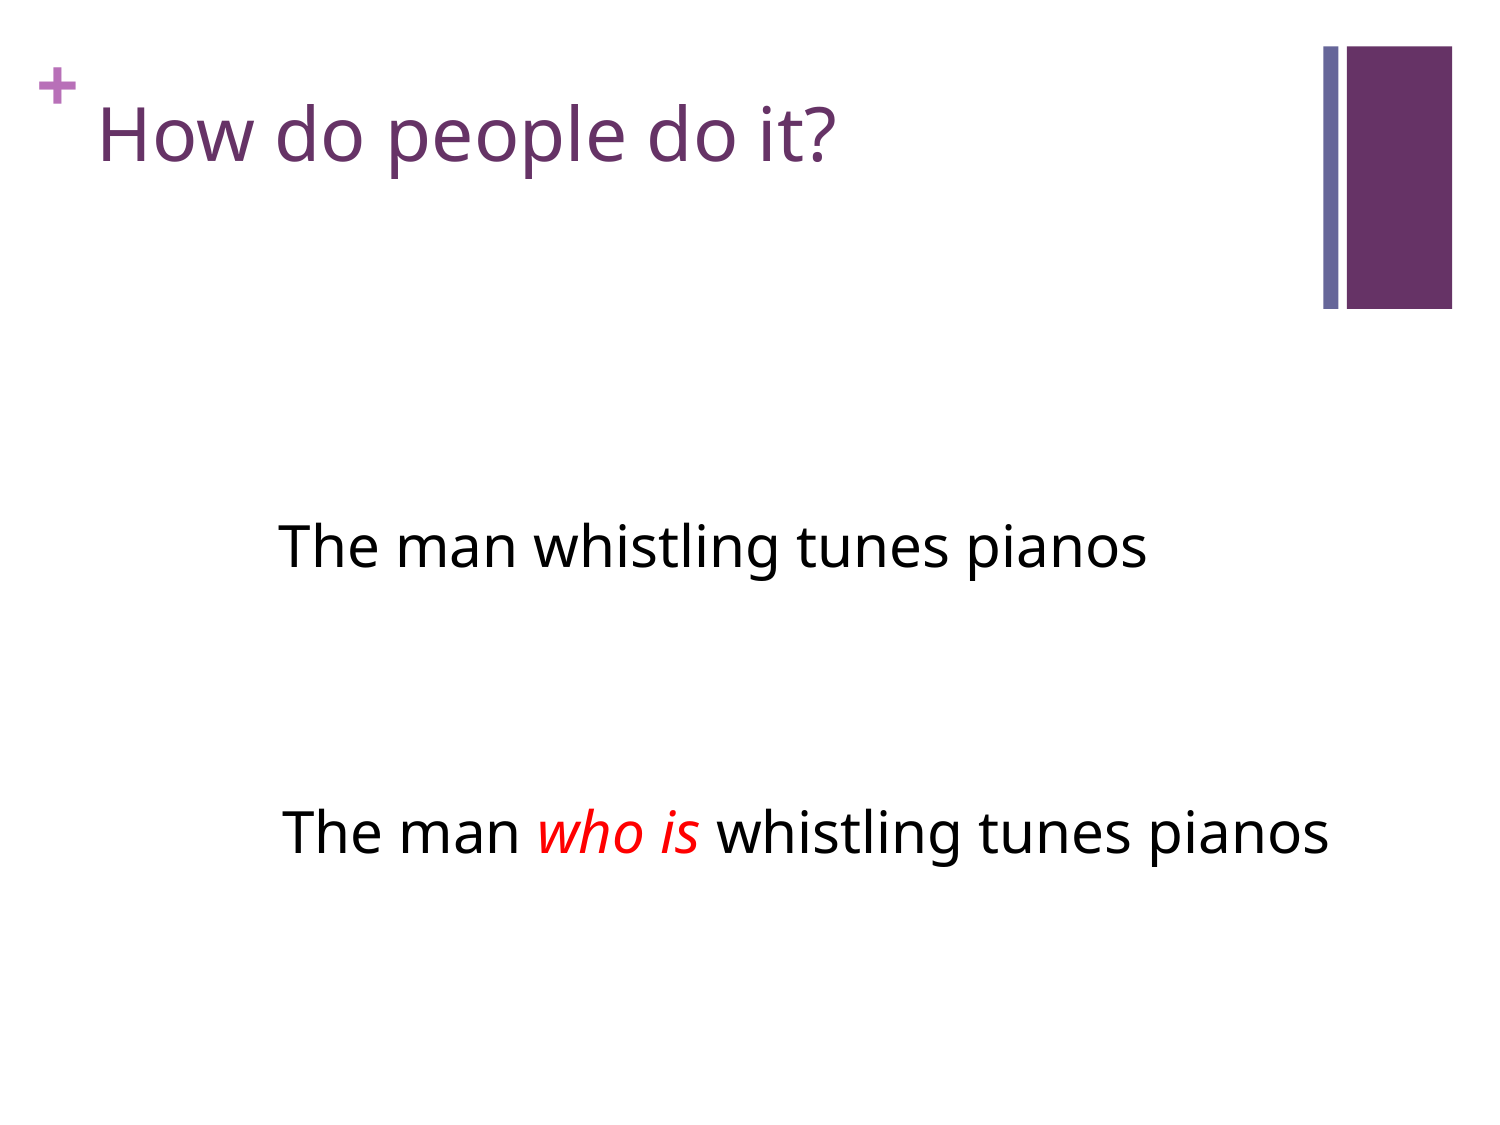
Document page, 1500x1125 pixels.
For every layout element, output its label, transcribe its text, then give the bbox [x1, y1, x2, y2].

title How do people do it? [81, 79, 1322, 263]
text_box The man whistling tunes pianos [264, 501, 1164, 587]
text_box The man who is whistling tunes pianos [267, 787, 1346, 873]
